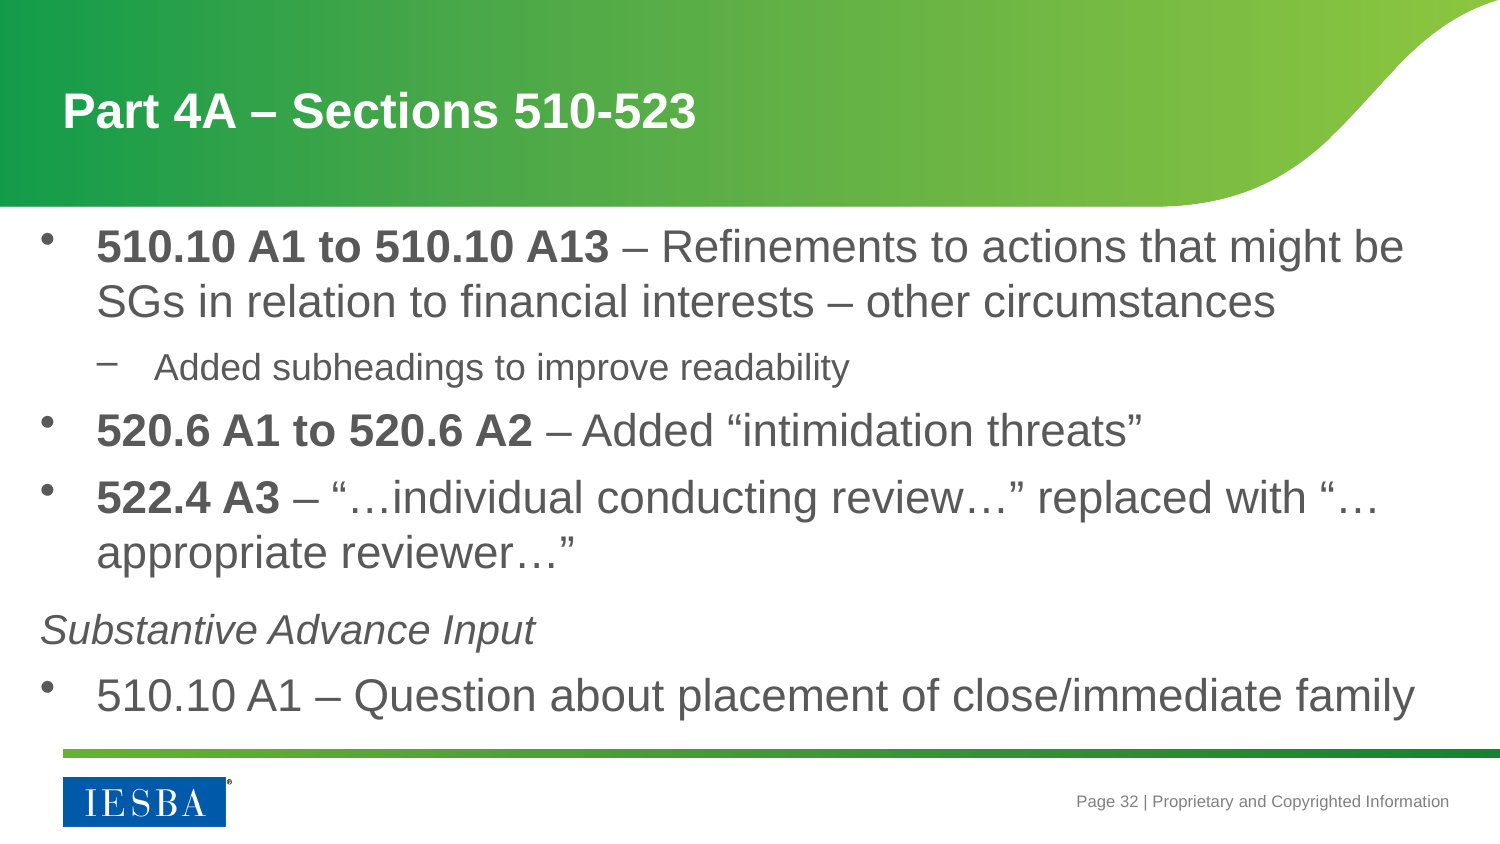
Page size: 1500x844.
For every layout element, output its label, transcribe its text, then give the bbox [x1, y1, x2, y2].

picture [63, 777, 232, 827]
picture [0, 0, 1500, 207]
title Part 4A – Sections 510-523 [62, 75, 1300, 142]
list 510.10 A1 to 510.10 A13 – Refinements to actions that might be SGs in relation to financial interests – other circumstances Added subheadings to improve readability 520.6 A1 to 520.6 A2 – Added “intimidation threats” 522.4 A3 – “…individual conducting review…” replaced with “…appropriate reviewer…” Substantive Advance Input 510.10 A1 – Question about placement of close/immediate family [24, 209, 1463, 698]
